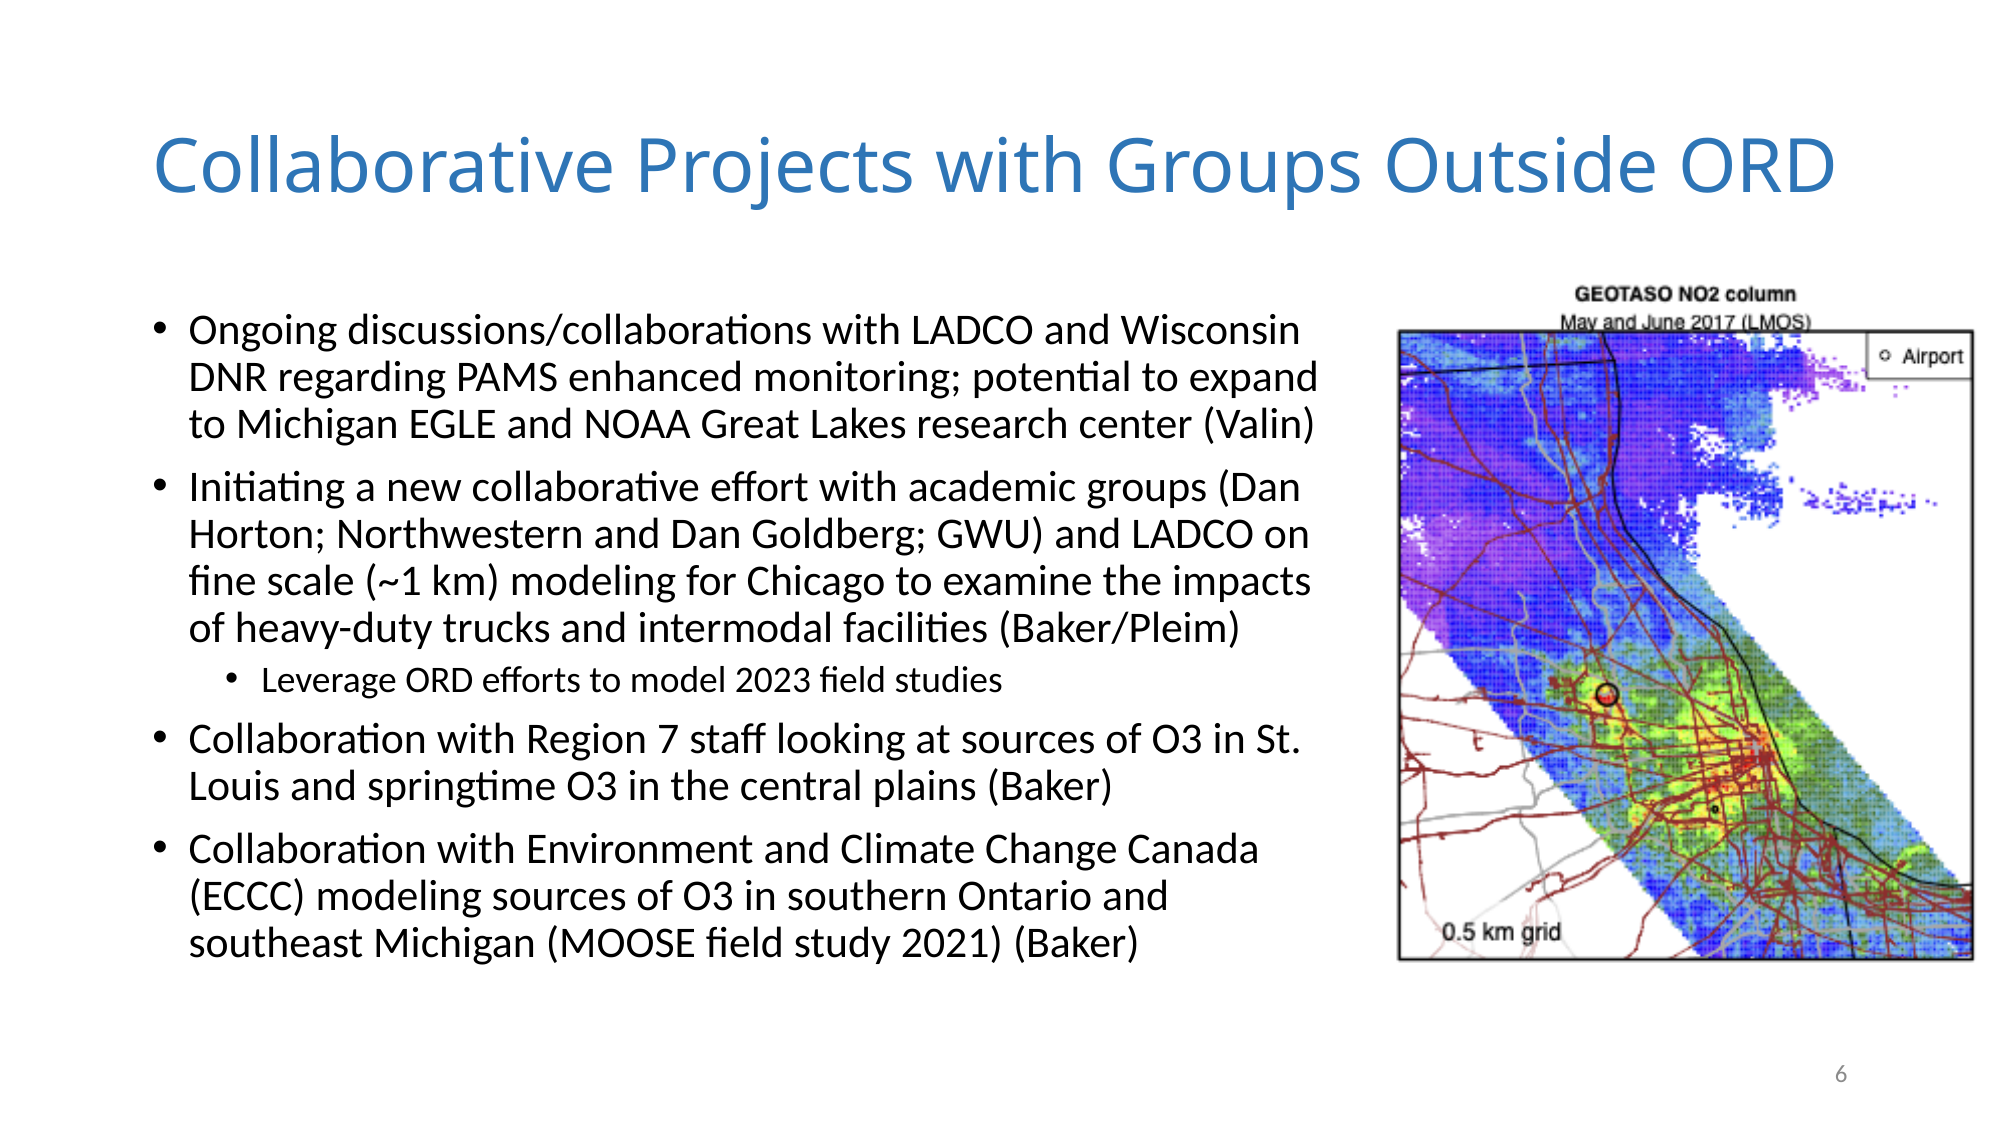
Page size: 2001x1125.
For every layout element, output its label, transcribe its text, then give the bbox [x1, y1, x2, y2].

picture [1388, 265, 1987, 979]
slide_number 6 [1412, 1042, 1863, 1103]
list Ongoing discussions/collaborations with LADCO and Wisconsin DNR regarding PAMS enhanced monitoring; potential to expand to Michigan EGLE and NOAA Great Lakes research center (Valin) Initiating a new collaborative effort with academic groups (Dan Horton; Northwestern and Dan Goldberg; GWU) and LADCO on fine scale (~1 km) modeling for Chicago to examine the impacts of heavy-duty trucks and intermodal facilities (Baker/Pleim) Leverage ORD efforts to model 2023 field studies Collaboration with Region 7 staff looking at sources of O3 in St. Louis and springtime O3 in the central plains (Baker) Collaboration with Environment and Climate Change Canada (ECCC) modeling sources of O3 in southern Ontario and southeast Michigan (MOOSE field study 2021) (Baker) [137, 299, 1346, 1014]
title Collaborative Projects with Groups Outside ORD [137, 59, 1863, 278]
